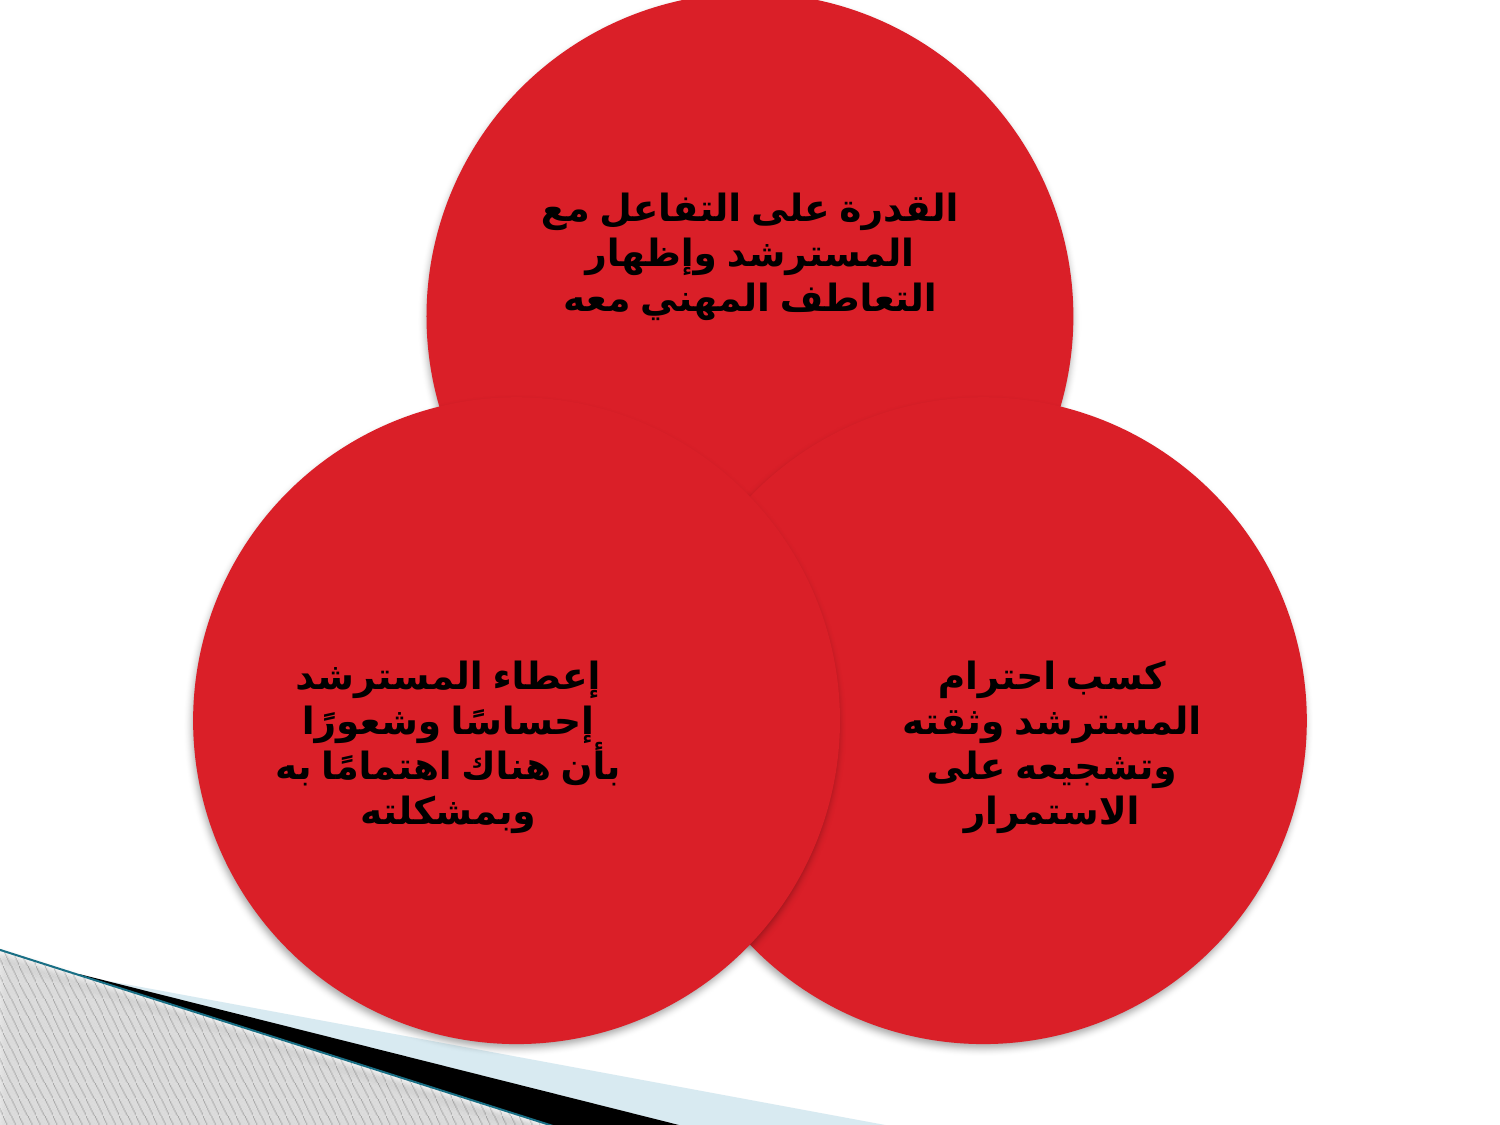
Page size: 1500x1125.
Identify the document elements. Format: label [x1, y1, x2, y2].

list [0, 46, 1500, 1125]
